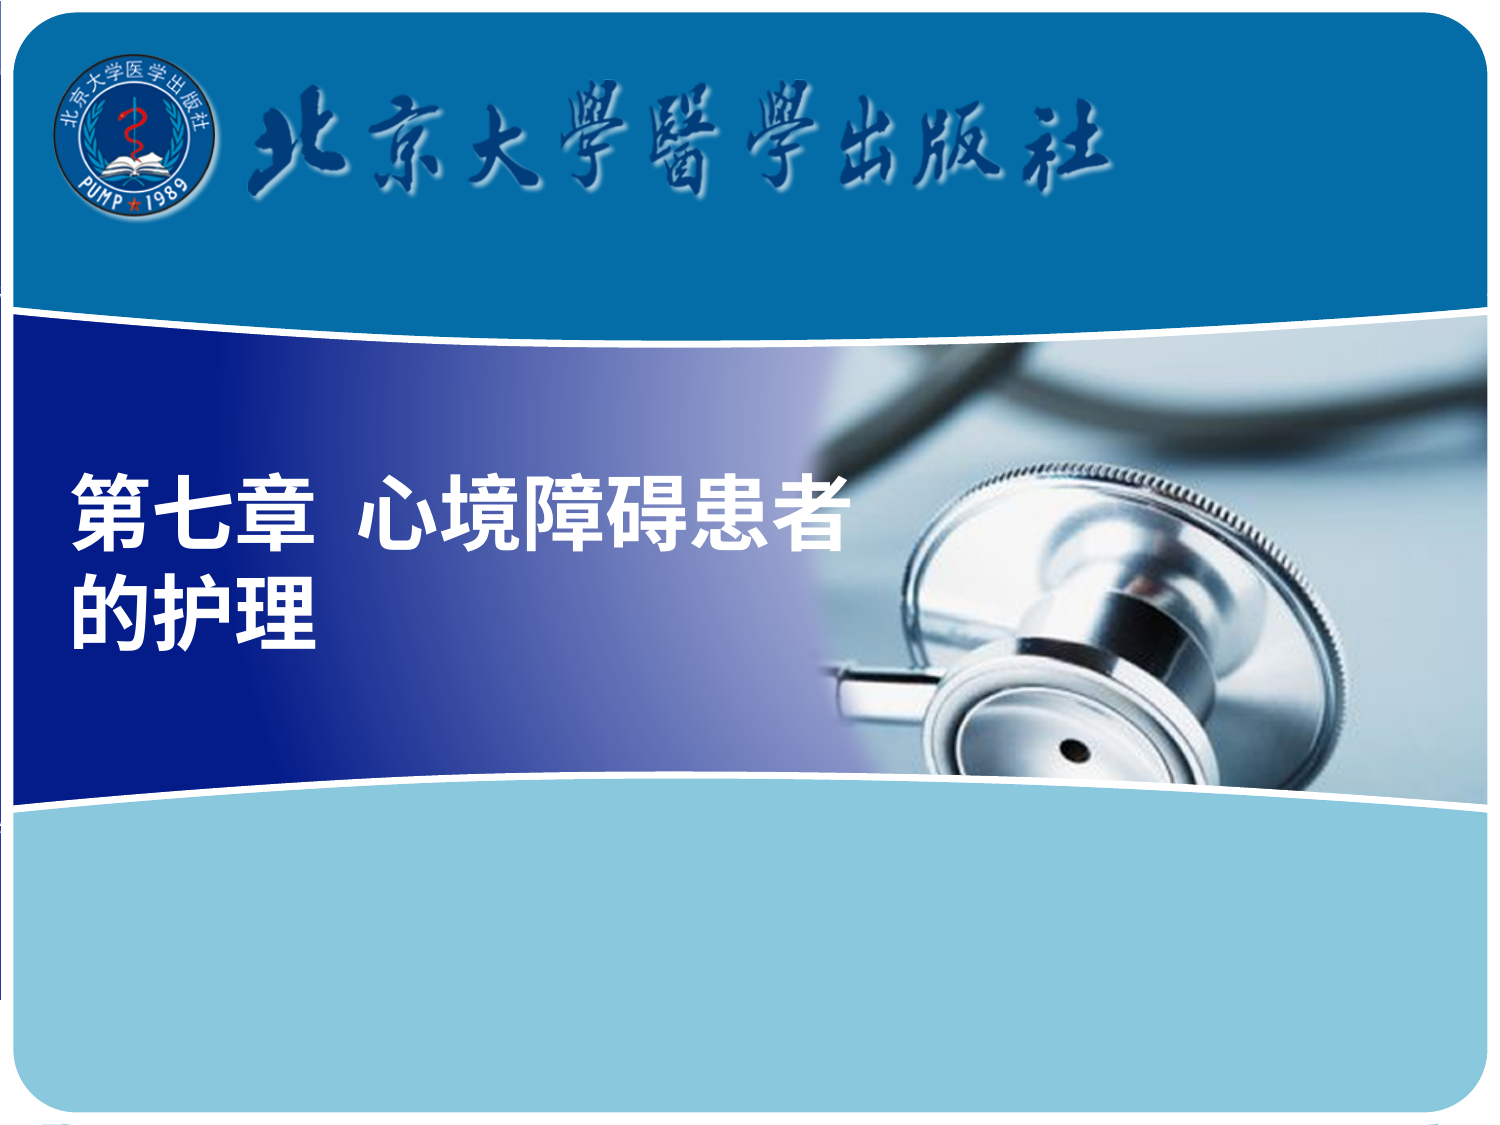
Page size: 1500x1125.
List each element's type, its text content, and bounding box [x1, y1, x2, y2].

picture [14, 315, 1487, 805]
picture [53, 54, 1117, 225]
title 第七章 心境障碍患者的护理 [52, 373, 904, 749]
